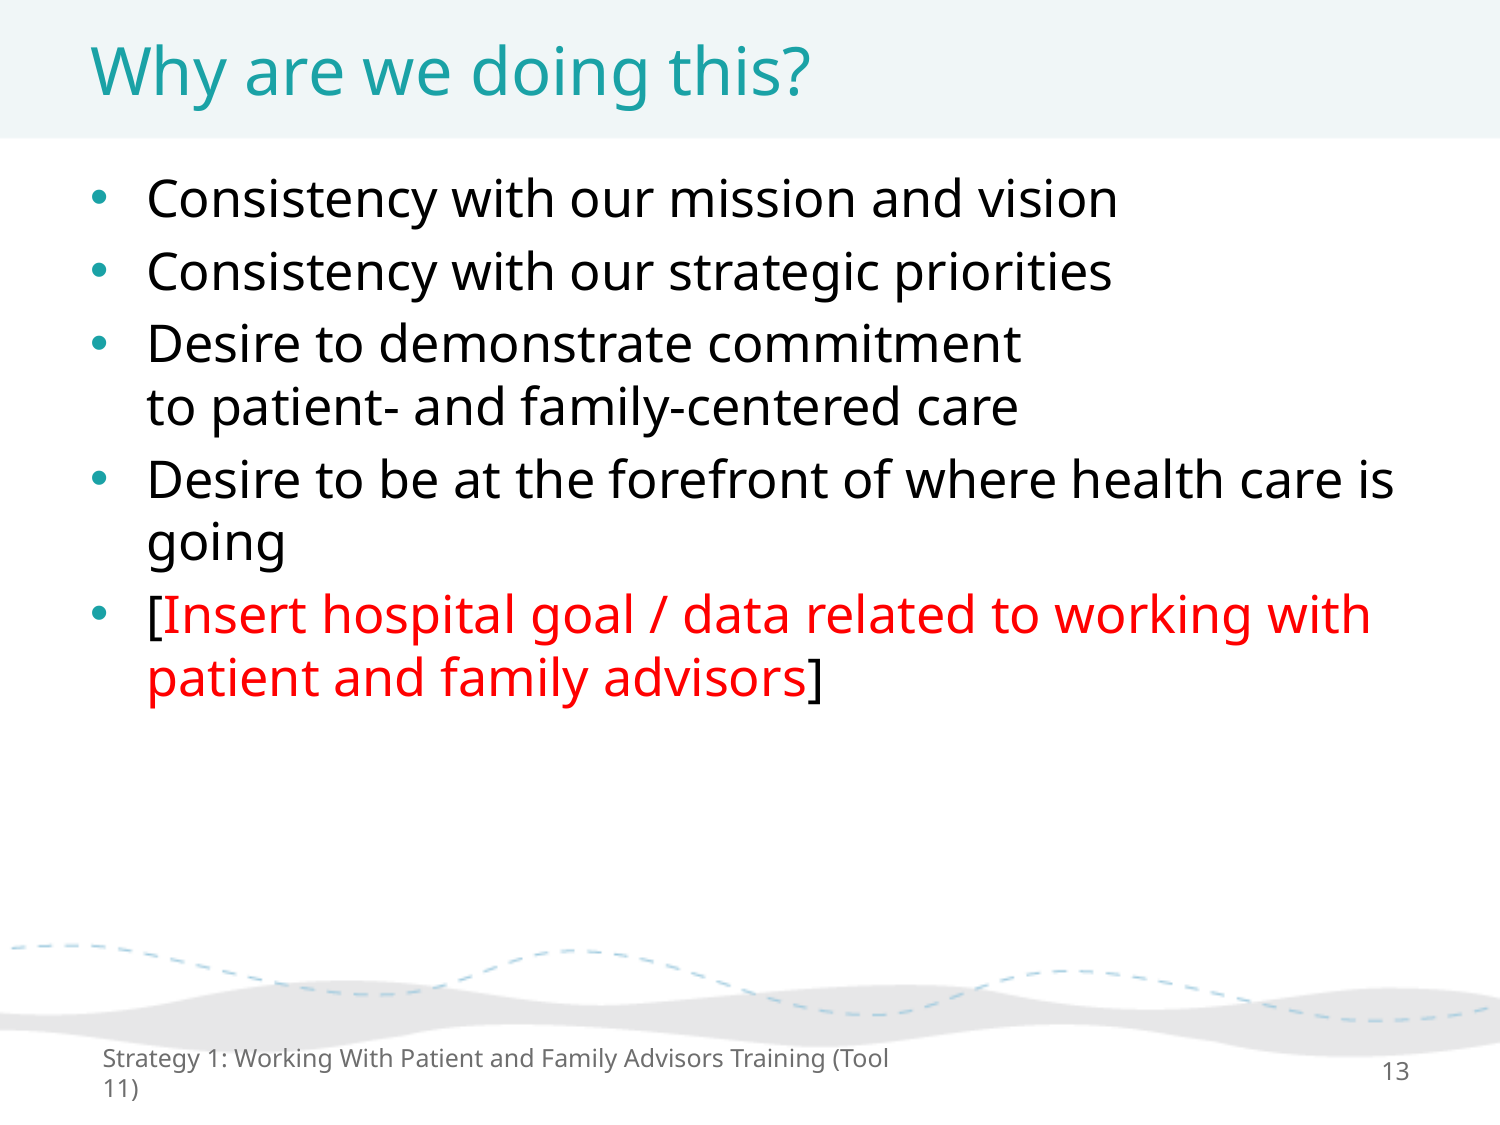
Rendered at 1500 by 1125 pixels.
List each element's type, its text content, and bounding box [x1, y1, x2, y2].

footer Strategy 1: Working With Patient and Family Advisors Training (Tool 11) [87, 1042, 925, 1103]
list Consistency with our mission and vision Consistency with our strategic priorities Desire to demonstrate commitment to patient- and family-centered care Desire to be at the forefront of where health care is going [Insert hospital goal / data related to working with patient and family advisors] [75, 157, 1425, 900]
slide_number 13 [1074, 1042, 1425, 1103]
picture [0, 0, 1500, 1125]
title Why are we doing this? [75, 0, 1425, 138]
